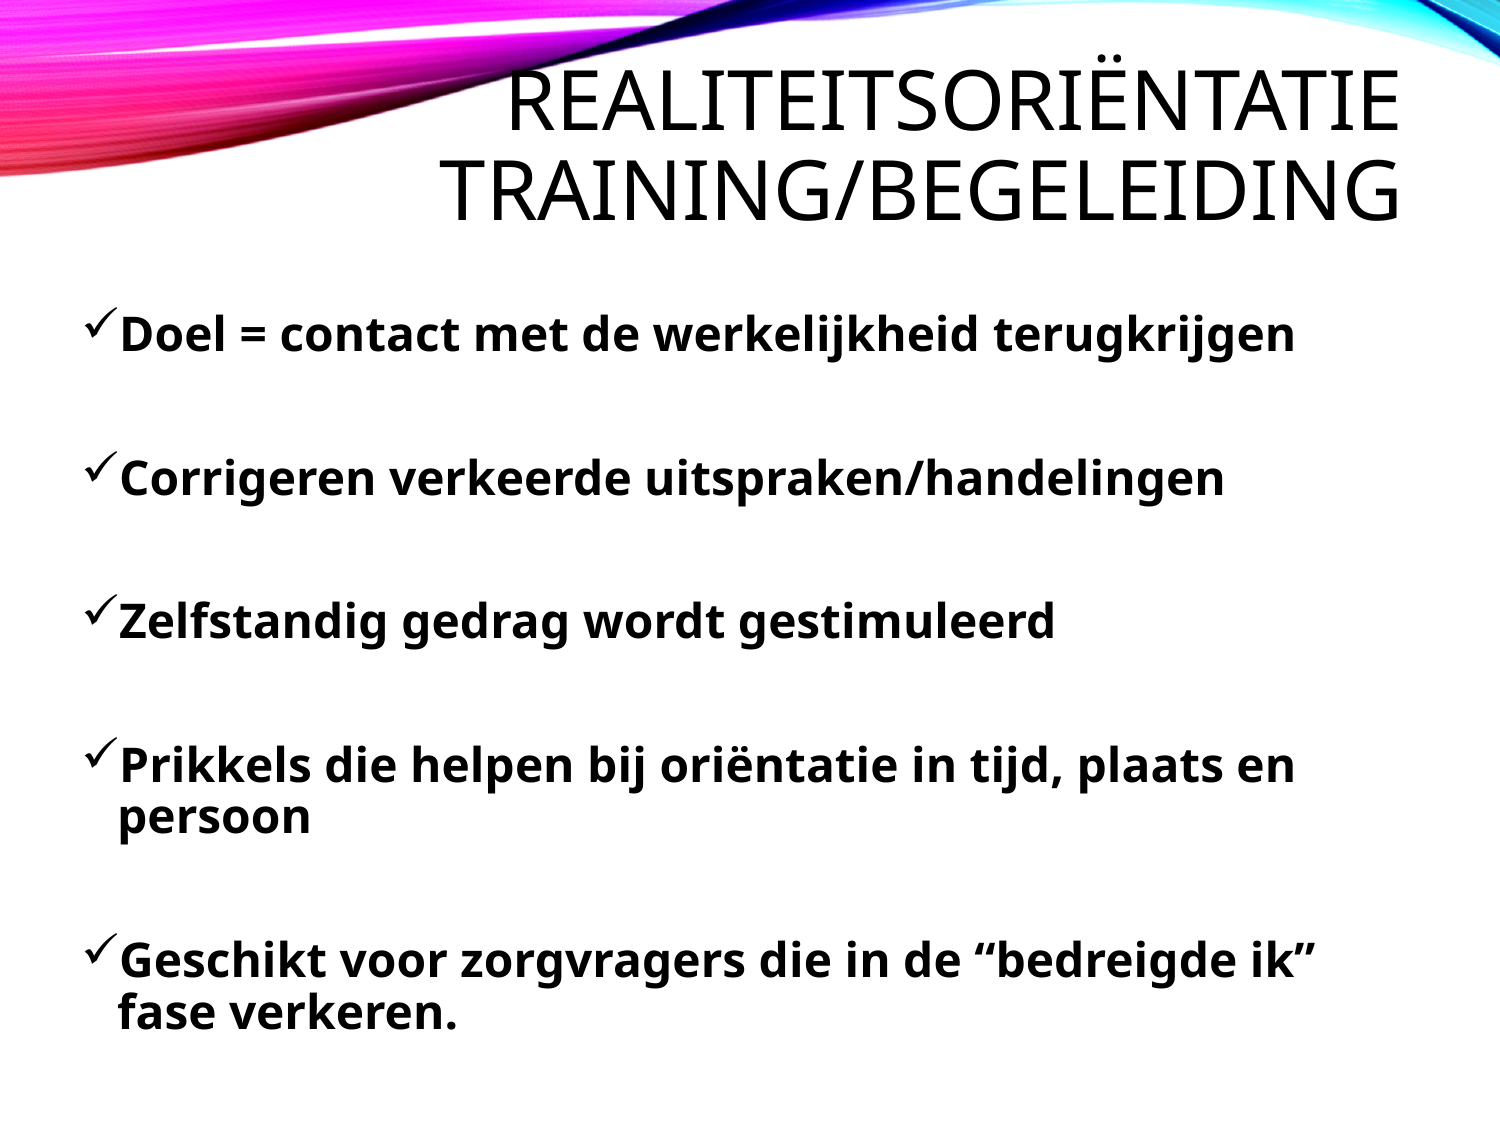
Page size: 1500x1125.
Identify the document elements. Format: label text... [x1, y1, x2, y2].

picture [0, 0, 1500, 178]
title Realiteitsoriëntatie training/begeleiding [371, 42, 1419, 255]
list Doel = contact met de werkelijkheid terugkrijgen Corrigeren verkeerde uitspraken/handelingen Zelfstandig gedrag wordt gestimuleerd Prikkels die helpen bij oriëntatie in tijd, plaats en persoon Geschikt voor zorgvragers die in de “bedreigde ik” fase verkeren. [66, 302, 1417, 1053]
